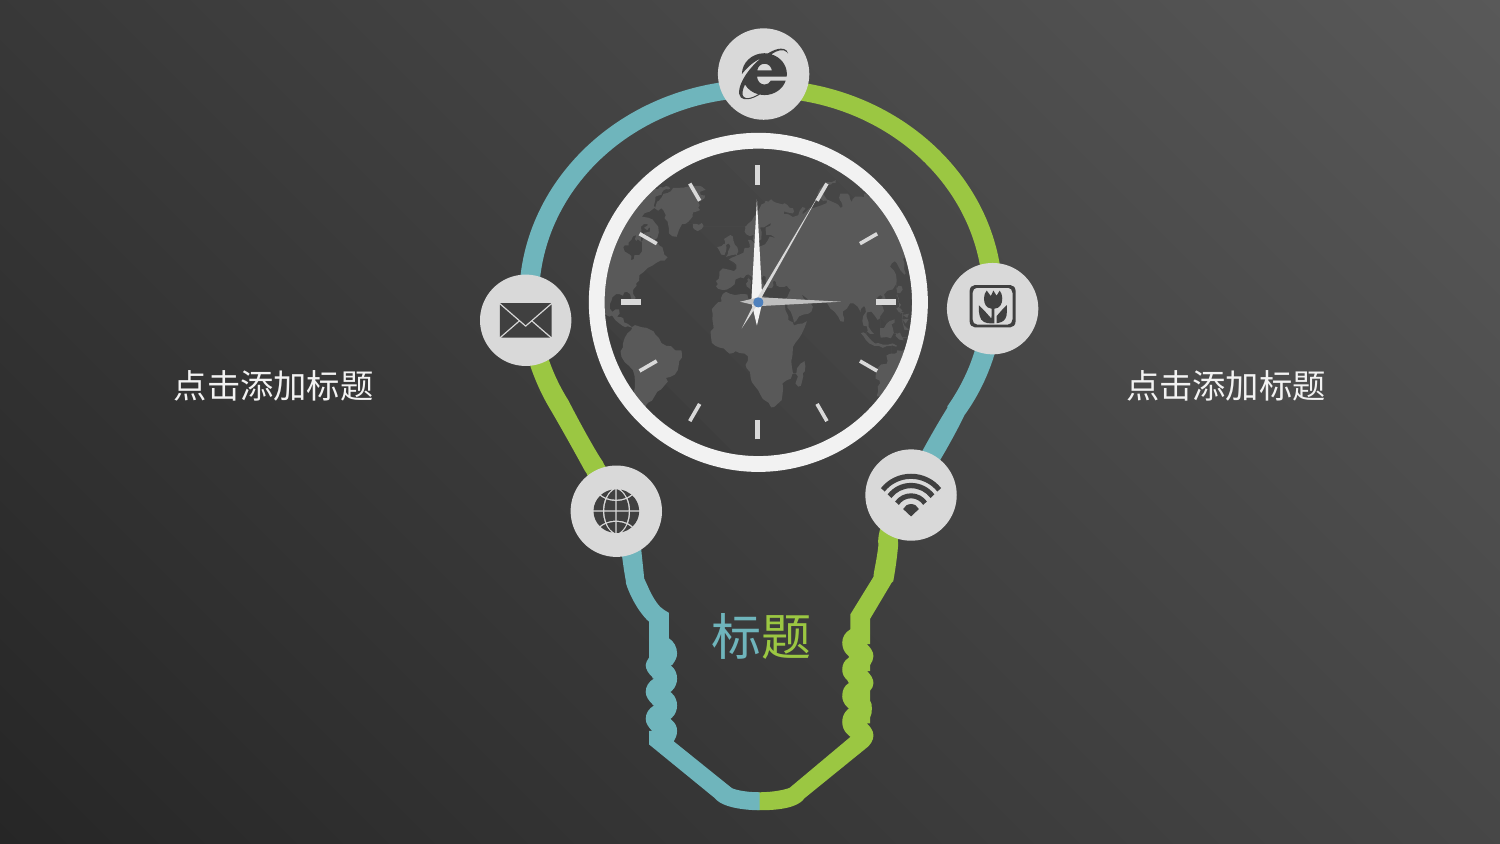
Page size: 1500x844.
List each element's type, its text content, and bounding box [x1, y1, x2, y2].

text_box 点击添加标题 [133, 357, 414, 413]
text_box 点击添加标题 [1086, 357, 1366, 413]
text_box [717, 28, 810, 120]
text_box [479, 79, 1039, 811]
